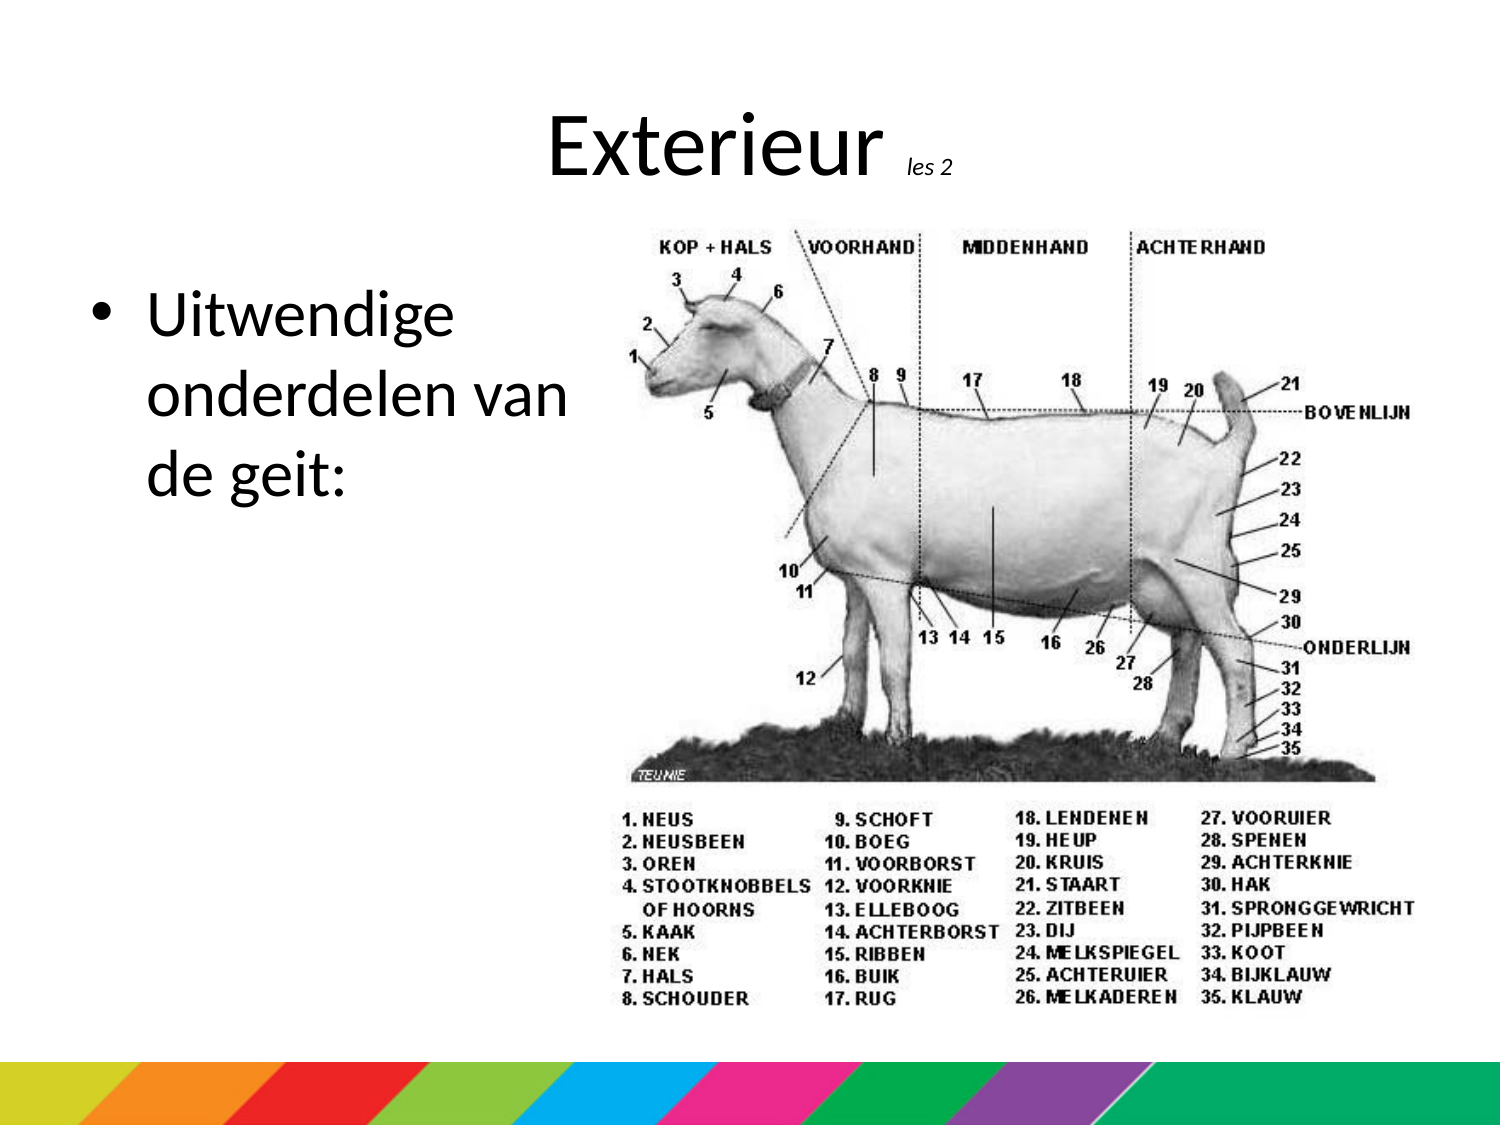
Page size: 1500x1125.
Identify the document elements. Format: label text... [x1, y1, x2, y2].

list Uitwendige onderdelen van de geit: [75, 262, 578, 1005]
picture [656, 1062, 1500, 1125]
picture [0, 1062, 574, 1125]
picture [584, 219, 1459, 1031]
title Exterieur les 2 [75, 45, 1425, 233]
